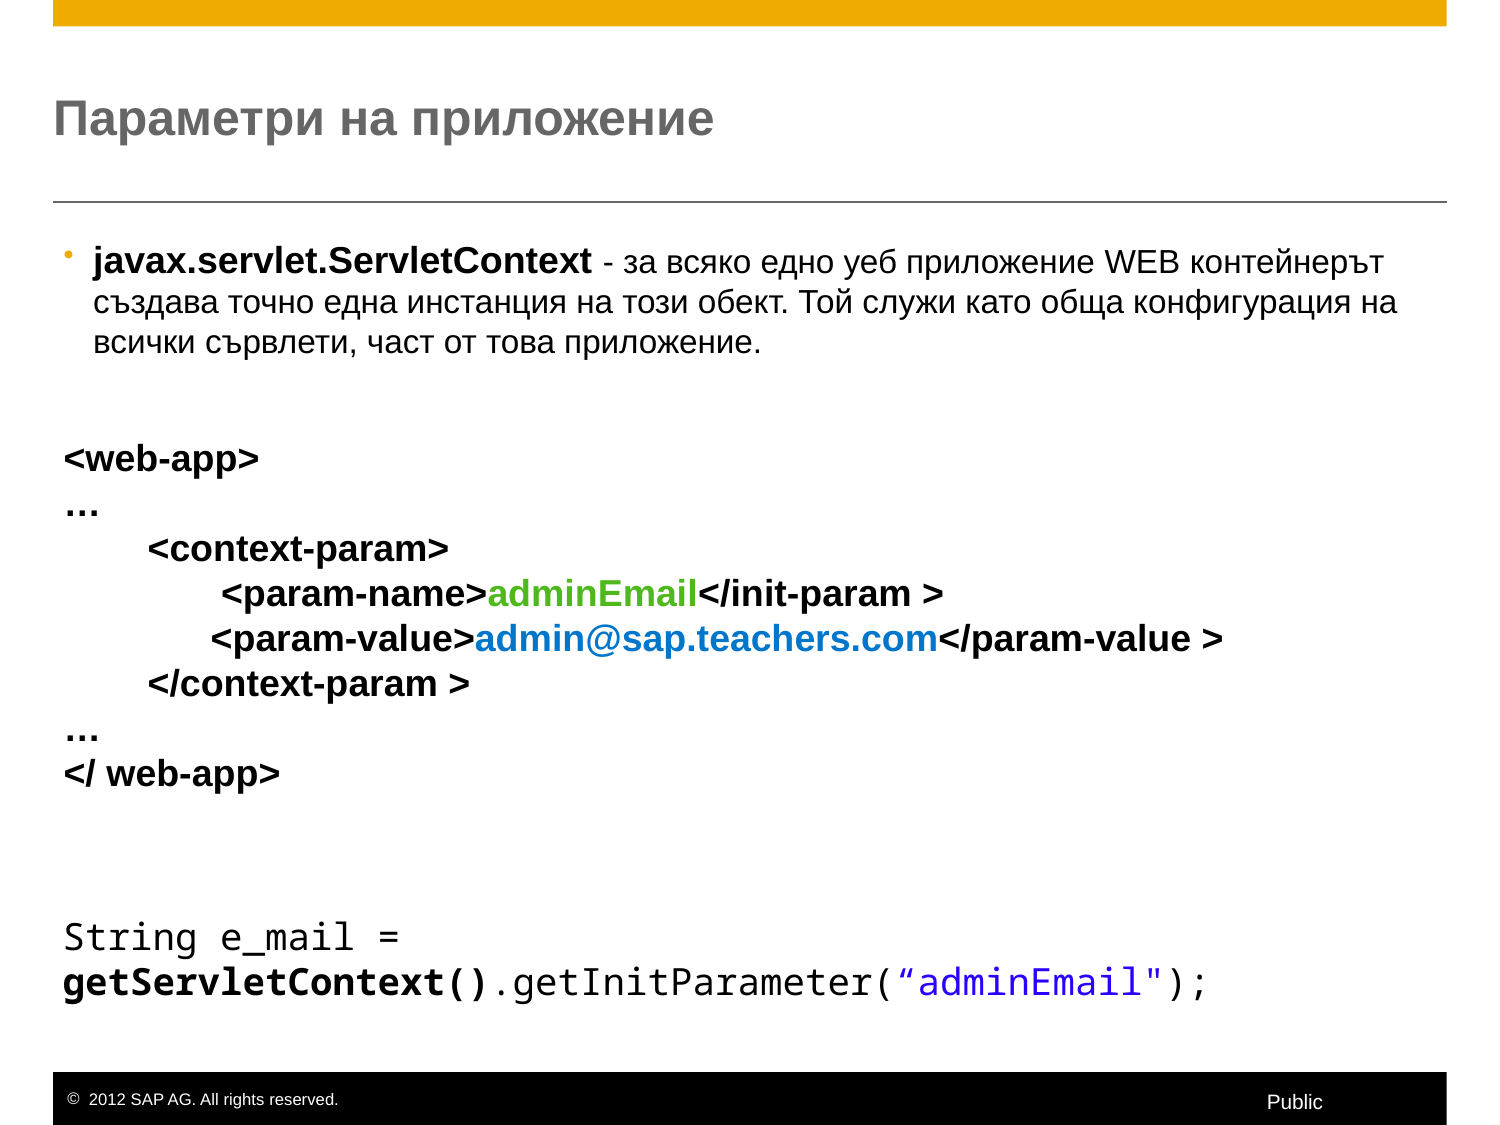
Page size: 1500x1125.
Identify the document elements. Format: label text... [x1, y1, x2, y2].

title Параметри на приложение [53, 53, 1447, 178]
text_box String e_mail = getServletContext().getInitParameter(“adminEmail"); [47, 905, 1500, 1011]
list javax.servlet.ServletContext - за всяко едно уеб приложение WEB контейнерът създава точно една инстанция на този обект. Той служи като обща конфигурация на всички сървлети, част от това приложение. <web-app> … <context-param> <param-name>adminEmail</init-param > <param-value>admin@sap.teachers.com</param-value > </context-param > … </ web-app> [63, 235, 1457, 830]
